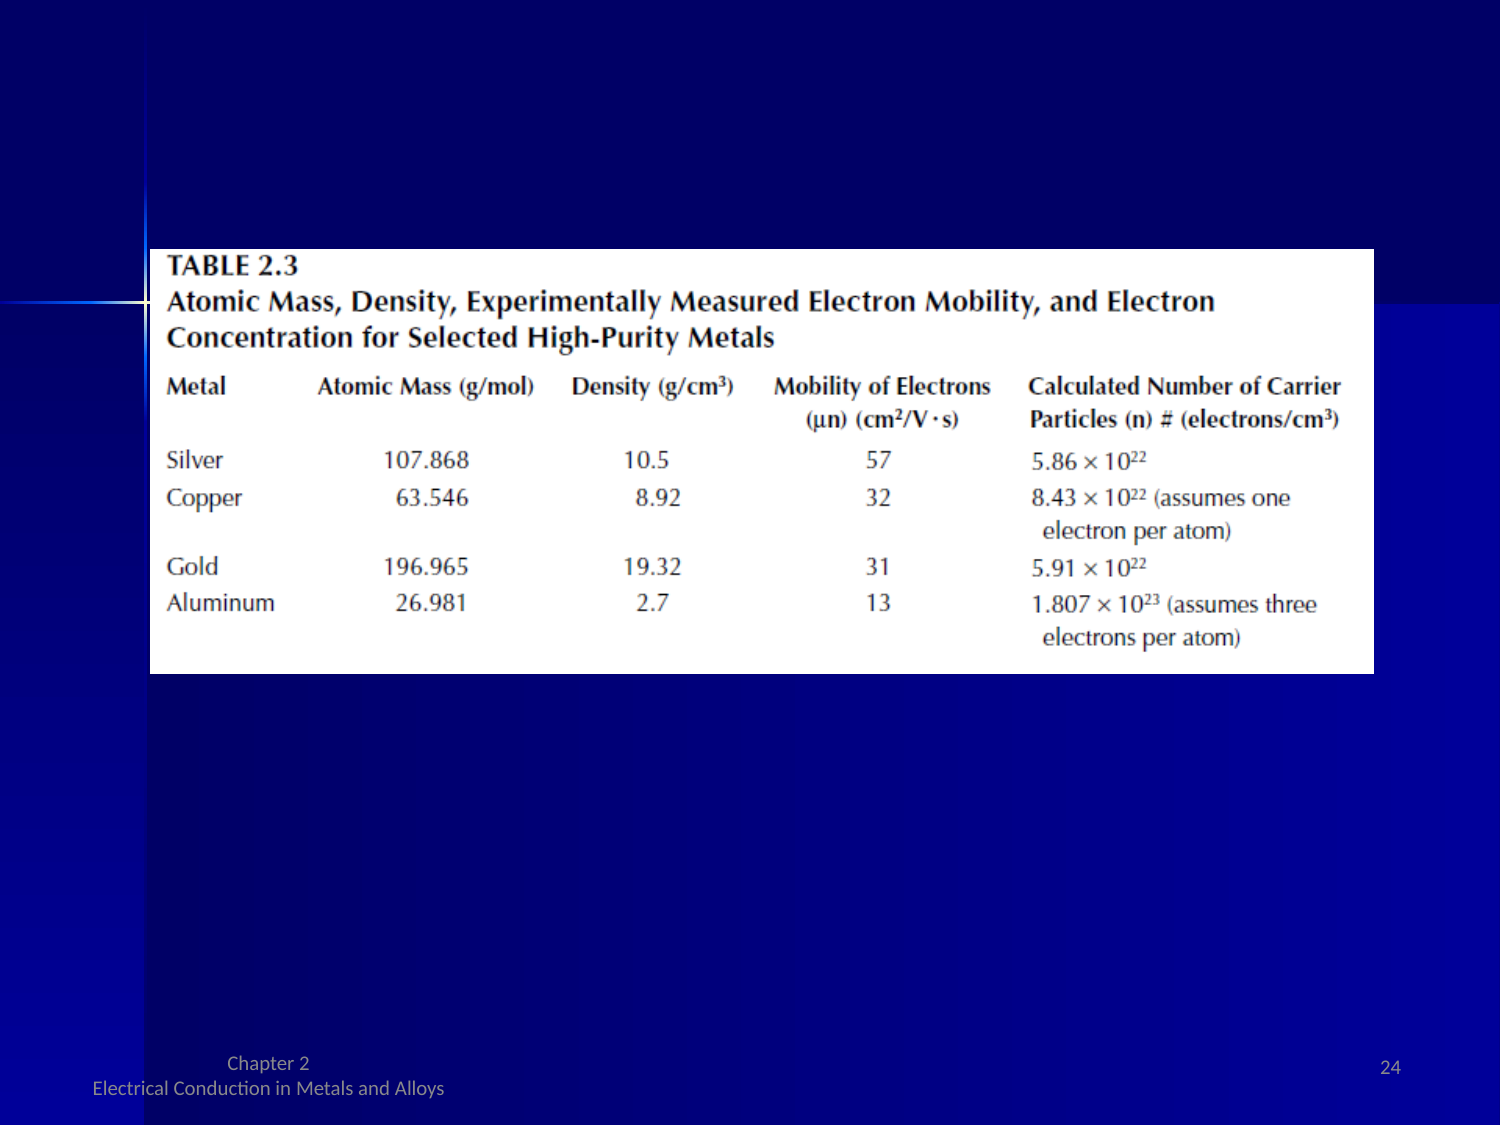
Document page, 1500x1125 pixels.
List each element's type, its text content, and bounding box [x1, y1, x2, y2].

slide_number Chapter 2 Electrical Conduction in Metals and Alloys [74, 1037, 463, 1113]
picture [149, 249, 1374, 674]
